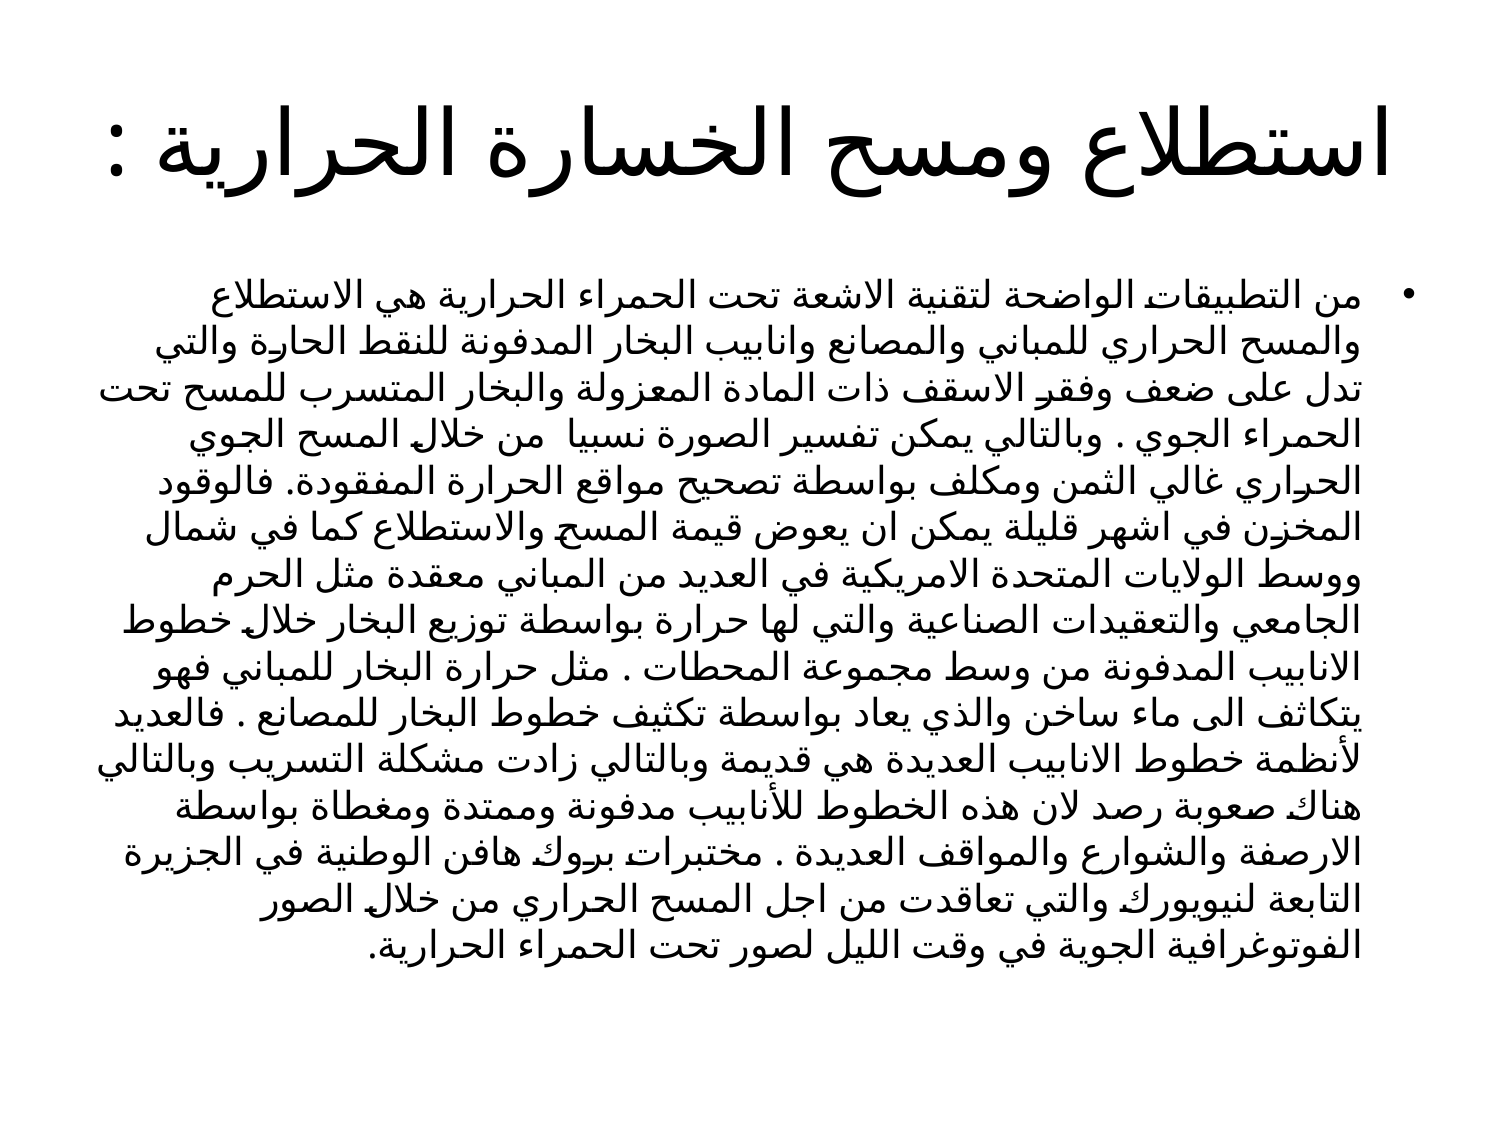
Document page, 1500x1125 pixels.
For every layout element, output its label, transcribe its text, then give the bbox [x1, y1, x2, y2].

title استطلاع ومسح الخسارة الحرارية : [75, 45, 1425, 233]
list من التطبيقات الواضحة لتقنية الاشعة تحت الحمراء الحرارية هي الاستطلاع والمسح الحراري للمباني والمصانع وانابيب البخار المدفونة للنقط الحارة والتي تدل على ضعف وفقر الاسقف ذات المادة المعزولة والبخار المتسرب للمسح تحت الحمراء الجوي . وبالتالي يمكن تفسير الصورة نسبيا من خلال المسح الجوي الحراري غالي الثمن ومكلف بواسطة تصحيح مواقع الحرارة المفقودة. فالوقود المخزن في اشهر قليلة يمكن ان يعوض قيمة المسح والاستطلاع كما في شمال ووسط الولايات المتحدة الامريكية في العديد من المباني معقدة مثل الحرم الجامعي والتعقيدات الصناعية والتي لها حرارة بواسطة توزيع البخار خلال خطوط الانابيب المدفونة من وسط مجموعة المحطات . مثل حرارة البخار للمباني فهو يتكاثف الى ماء ساخن والذي يعاد بواسطة تكثيف خطوط البخار للمصانع . فالعديد لأنظمة خطوط الانابيب العديدة هي قديمة وبالتالي زادت مشكلة التسريب وبالتالي هناك صعوبة رصد لان هذه الخطوط للأنابيب مدفونة وممتدة ومغطاة بواسطة الارصفة والشوارع والمواقف العديدة . مختبرات بروك هافن الوطنية في الجزيرة التابعة لنيويورك والتي تعاقدت من اجل المسح الحراري من خلال الصور الفوتوغرافية الجوية في وقت الليل لصور تحت الحمراء الحرارية. [75, 262, 1425, 1005]
